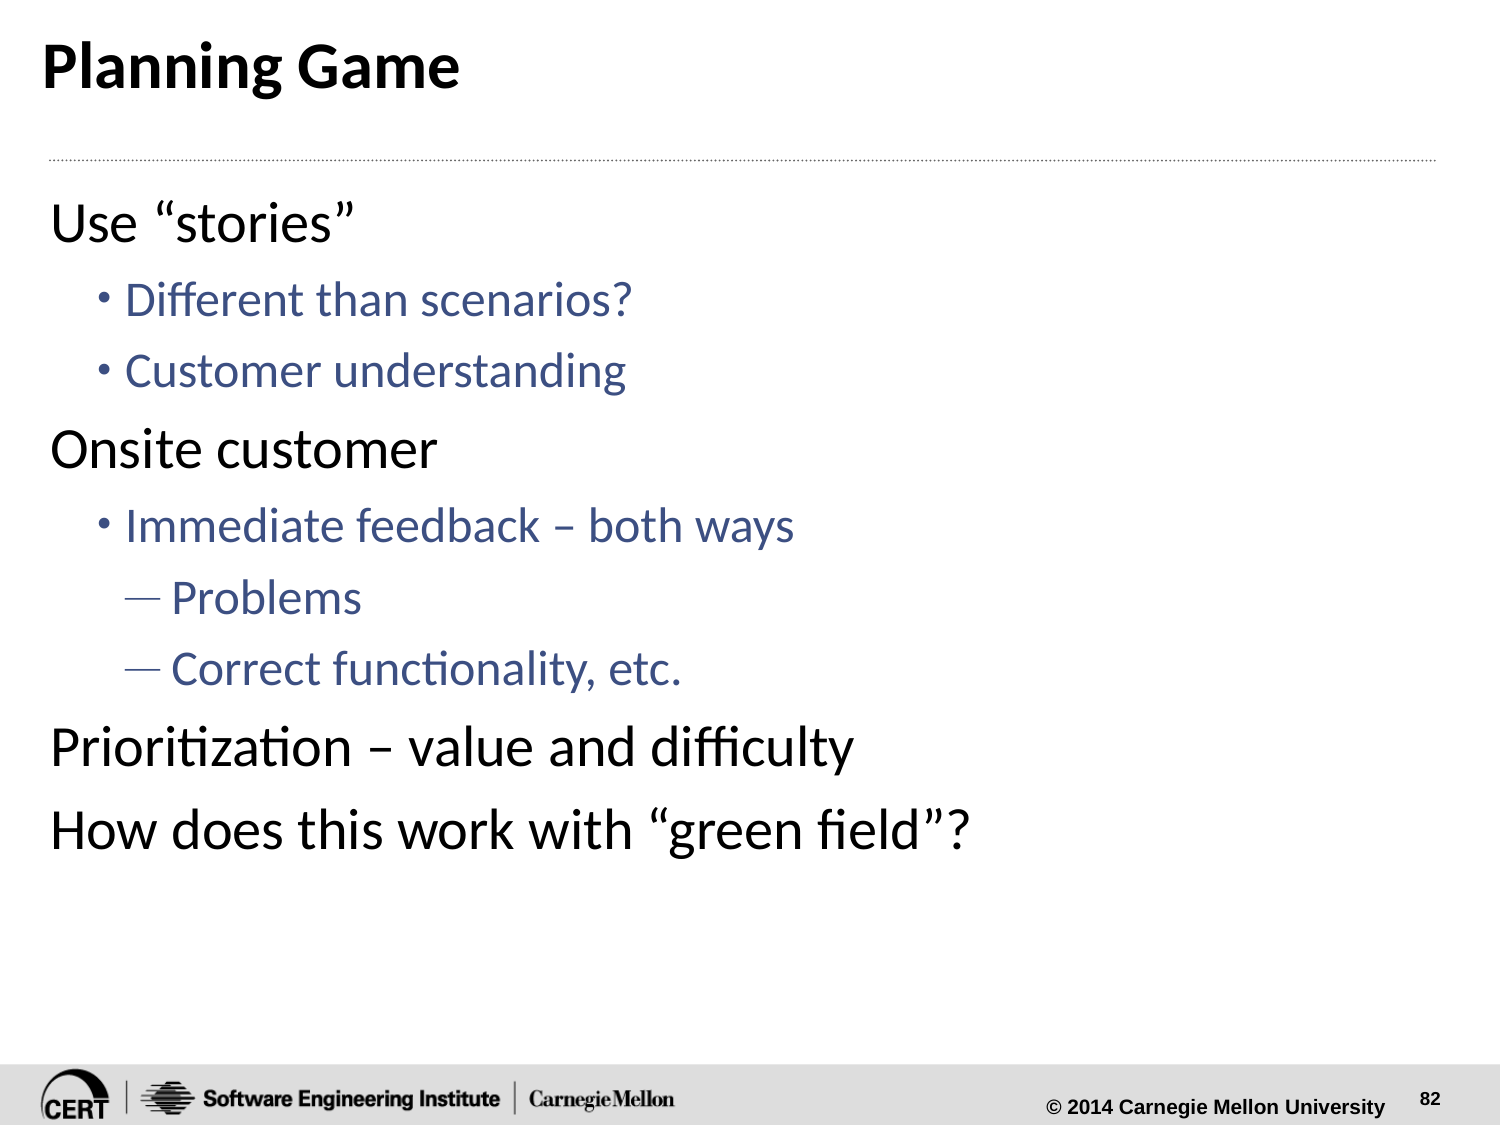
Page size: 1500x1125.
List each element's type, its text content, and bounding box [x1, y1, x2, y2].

picture [24, 1065, 688, 1125]
list Use “stories” Different than scenarios? Customer understanding Onsite customer Immediate feedback – both ways Problems Correct functionality, etc. Prioritization – value and difficulty How does this work with “green field”? [49, 187, 1438, 1001]
title Planning Game [42, 37, 1434, 155]
